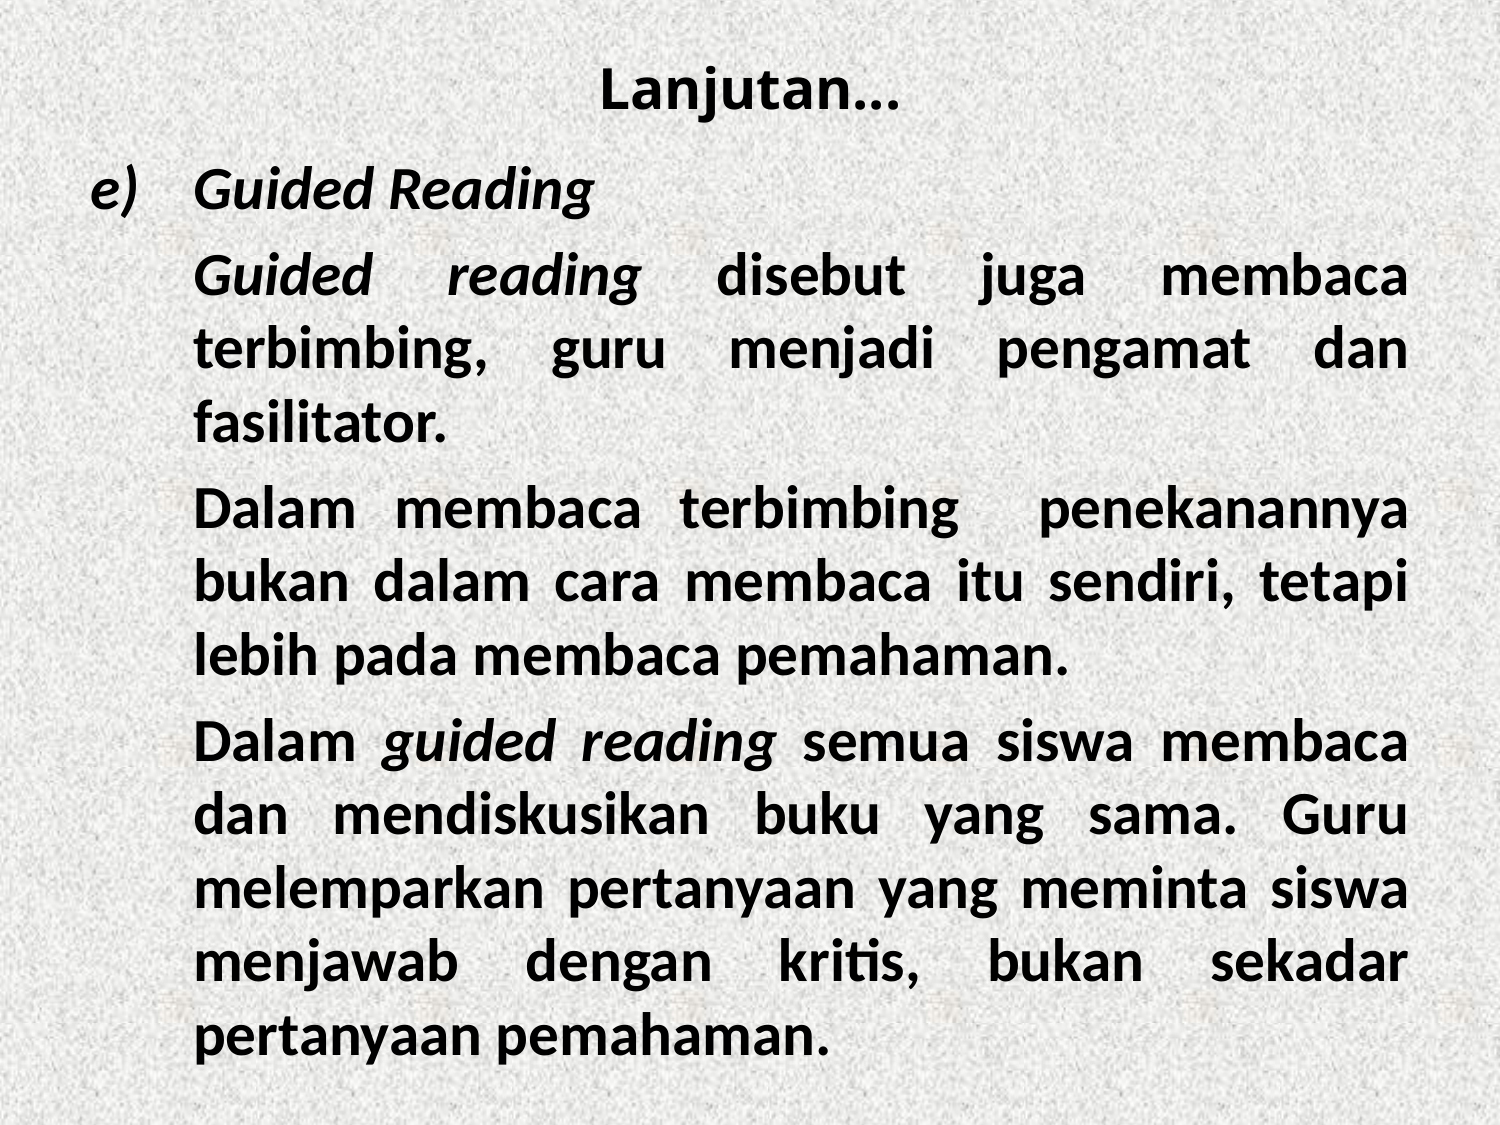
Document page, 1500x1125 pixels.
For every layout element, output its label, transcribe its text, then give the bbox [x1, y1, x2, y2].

picture [0, 0, 1500, 1125]
list e) Guided Reading Guided reading disebut juga membaca terbimbing, guru menjadi pengamat dan fasilitator. Dalam membaca terbimbing penekanannya bukan dalam cara membaca itu sendiri, tetapi lebih pada membaca pemahaman. Dalam guided reading semua siswa membaca dan mendiskusikan buku yang sama. Guru melemparkan pertanyaan yang meminta siswa menjawab dengan kritis, bukan sekadar pertanyaan pemahaman. [75, 140, 1425, 1079]
title Lanjutan... [75, 45, 1425, 129]
